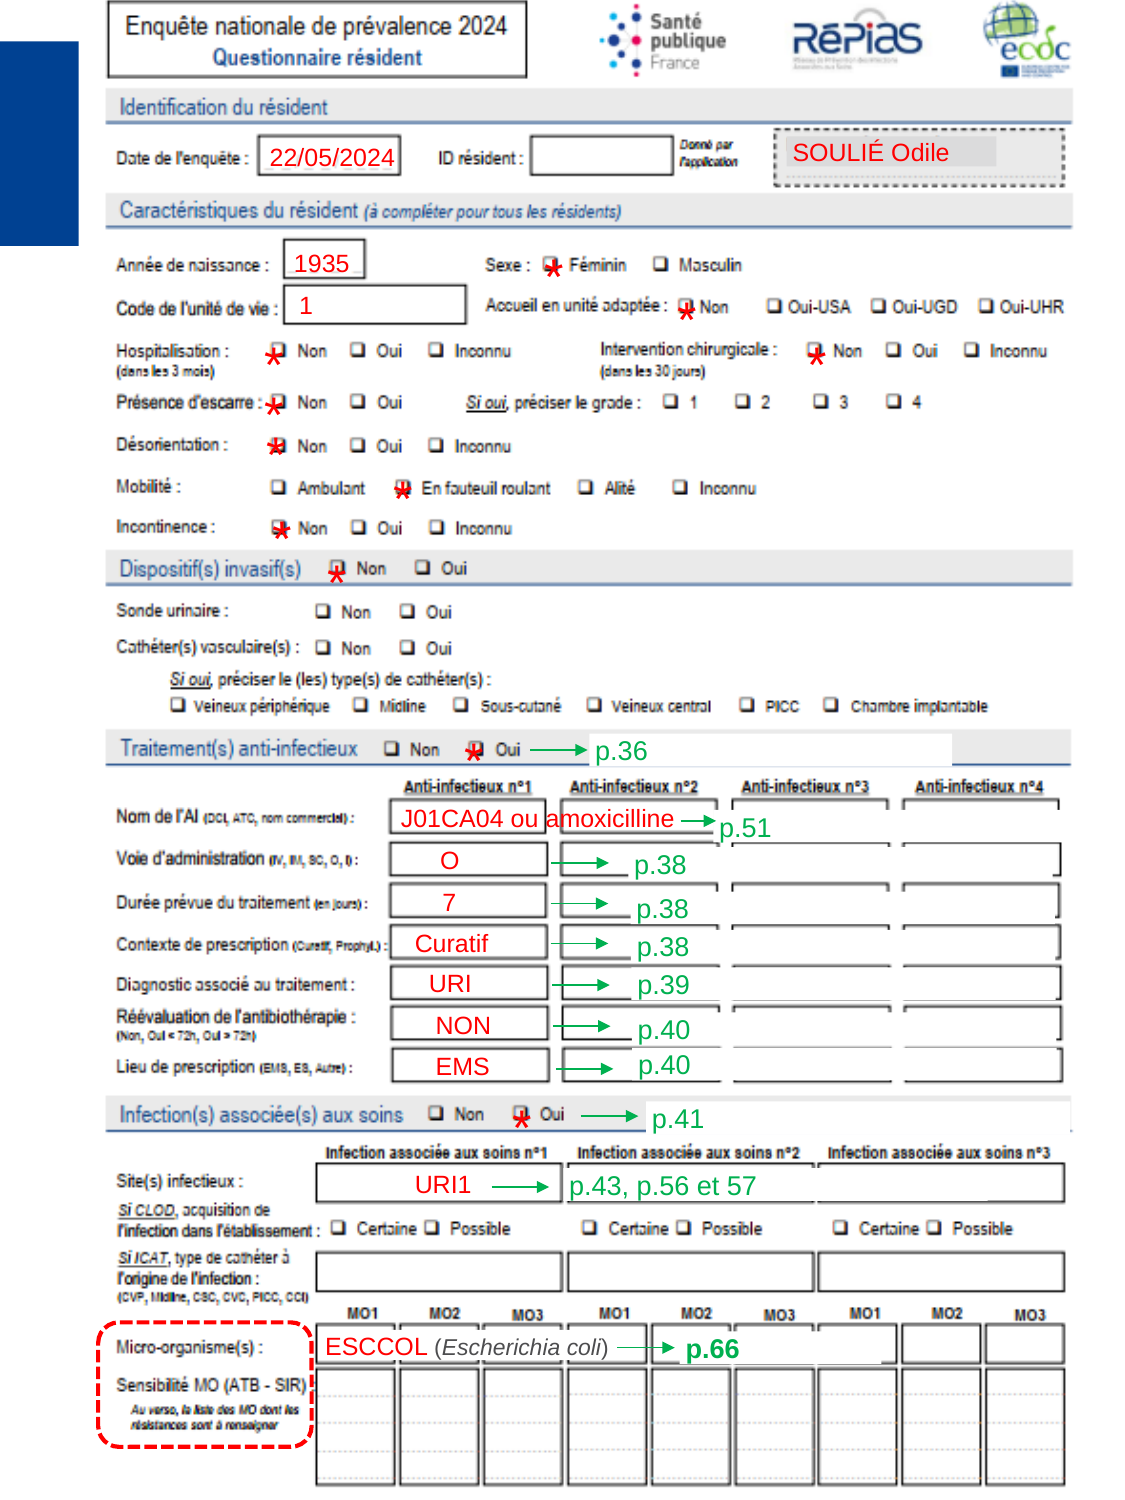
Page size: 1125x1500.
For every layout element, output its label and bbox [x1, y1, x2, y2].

text_box [319, 1329, 882, 1365]
picture [78, 0, 1103, 1495]
